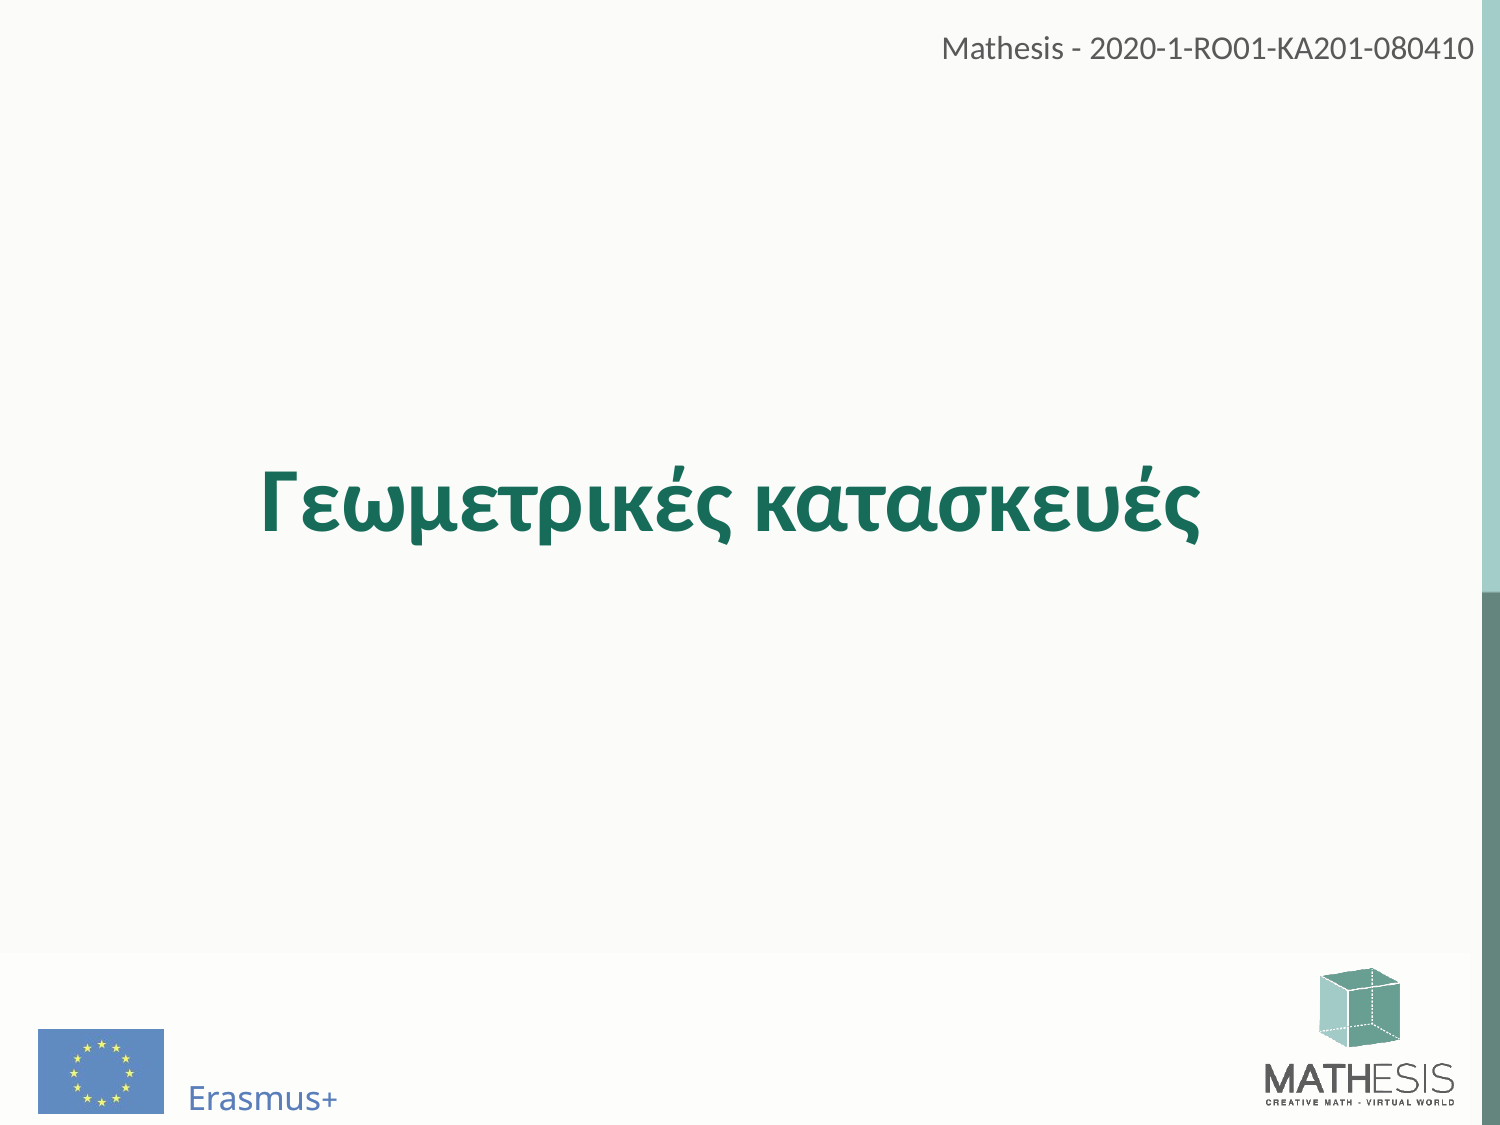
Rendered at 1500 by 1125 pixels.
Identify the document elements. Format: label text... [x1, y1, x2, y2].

title Γεωμετρικές κατασκευές [53, 432, 1411, 674]
